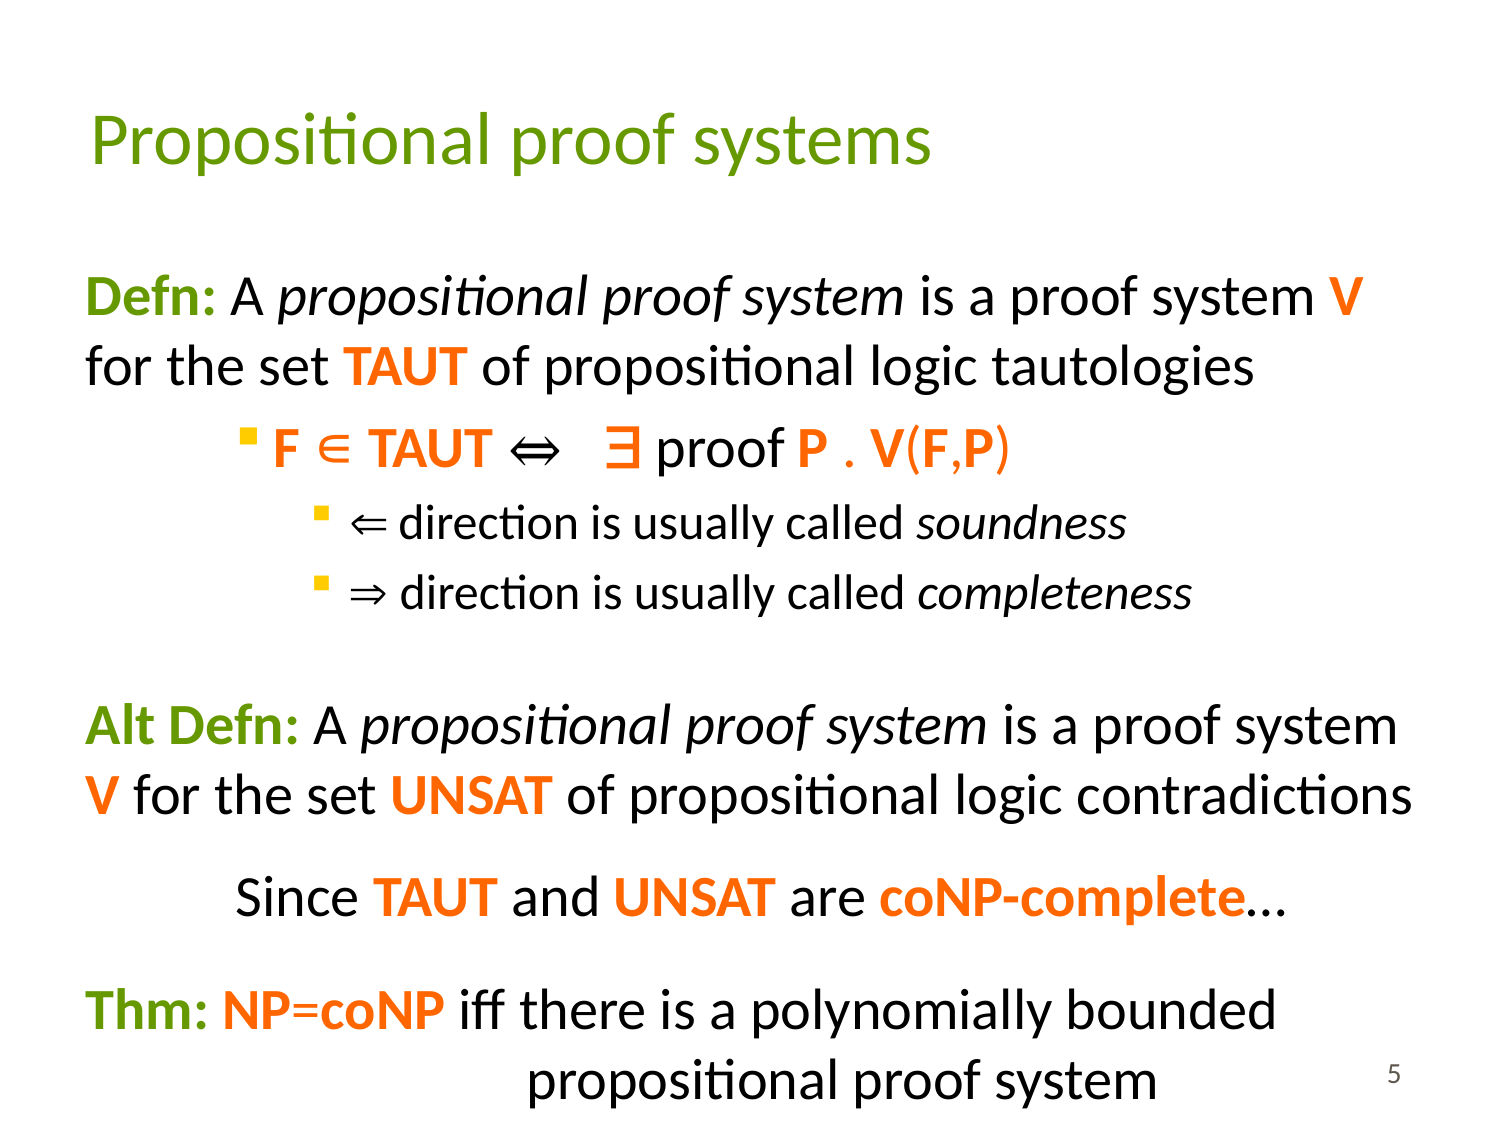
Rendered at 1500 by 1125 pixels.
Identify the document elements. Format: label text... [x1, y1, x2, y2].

slide_number 5 [1104, 1037, 1417, 1097]
list Defn: A propositional proof system is a proof system V for the set TAUT of propositional logic tautologies F ∊ TAUT ⇔  proof P . V(F,P)  direction is usually called soundness  direction is usually called completeness Alt Defn: A propositional proof system is a proof system V for the set UNSAT of propositional logic contradictions Since TAUT and UNSAT are coNP-complete… Thm: NP=coNP iff there is a polynomially bounded propositional proof system [70, 249, 1450, 1000]
title Propositional proof systems [75, 37, 1350, 188]
